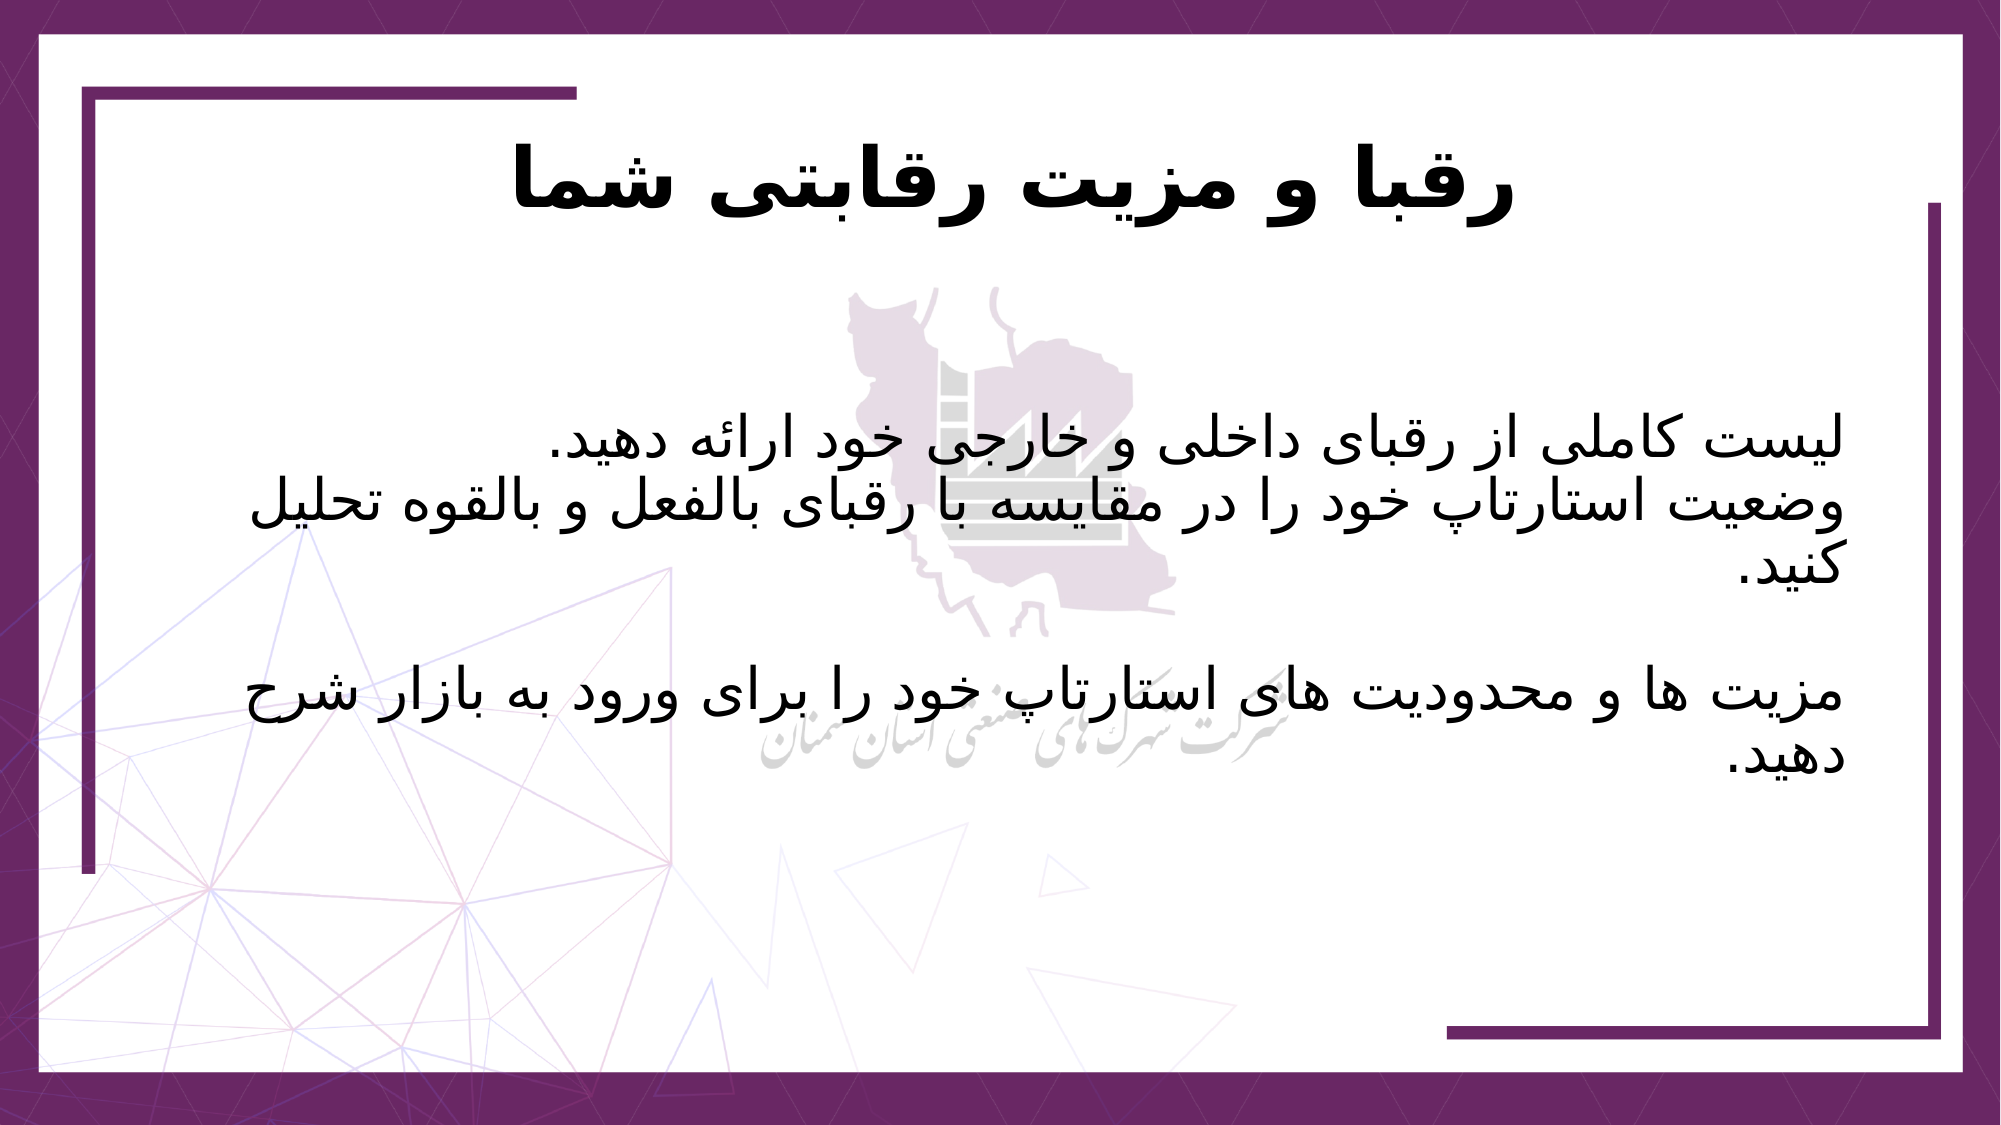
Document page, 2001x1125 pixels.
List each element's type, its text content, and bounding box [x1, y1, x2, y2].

picture [0, 0, 2001, 1125]
list رقبا و مزيت رقابتی شما [137, 128, 1863, 250]
title ليست کاملی از رقبای داخلی و خارجی خود ارائه دهيد. وضعيت استارتاپ خود را در مقايسه با رقبای بالفعل و بالقوه تحليل کنيد. مزيت ها و محدوديت های استارتاپ خود را برای ورود به بازار شرح دهيد. [137, 274, 1863, 964]
